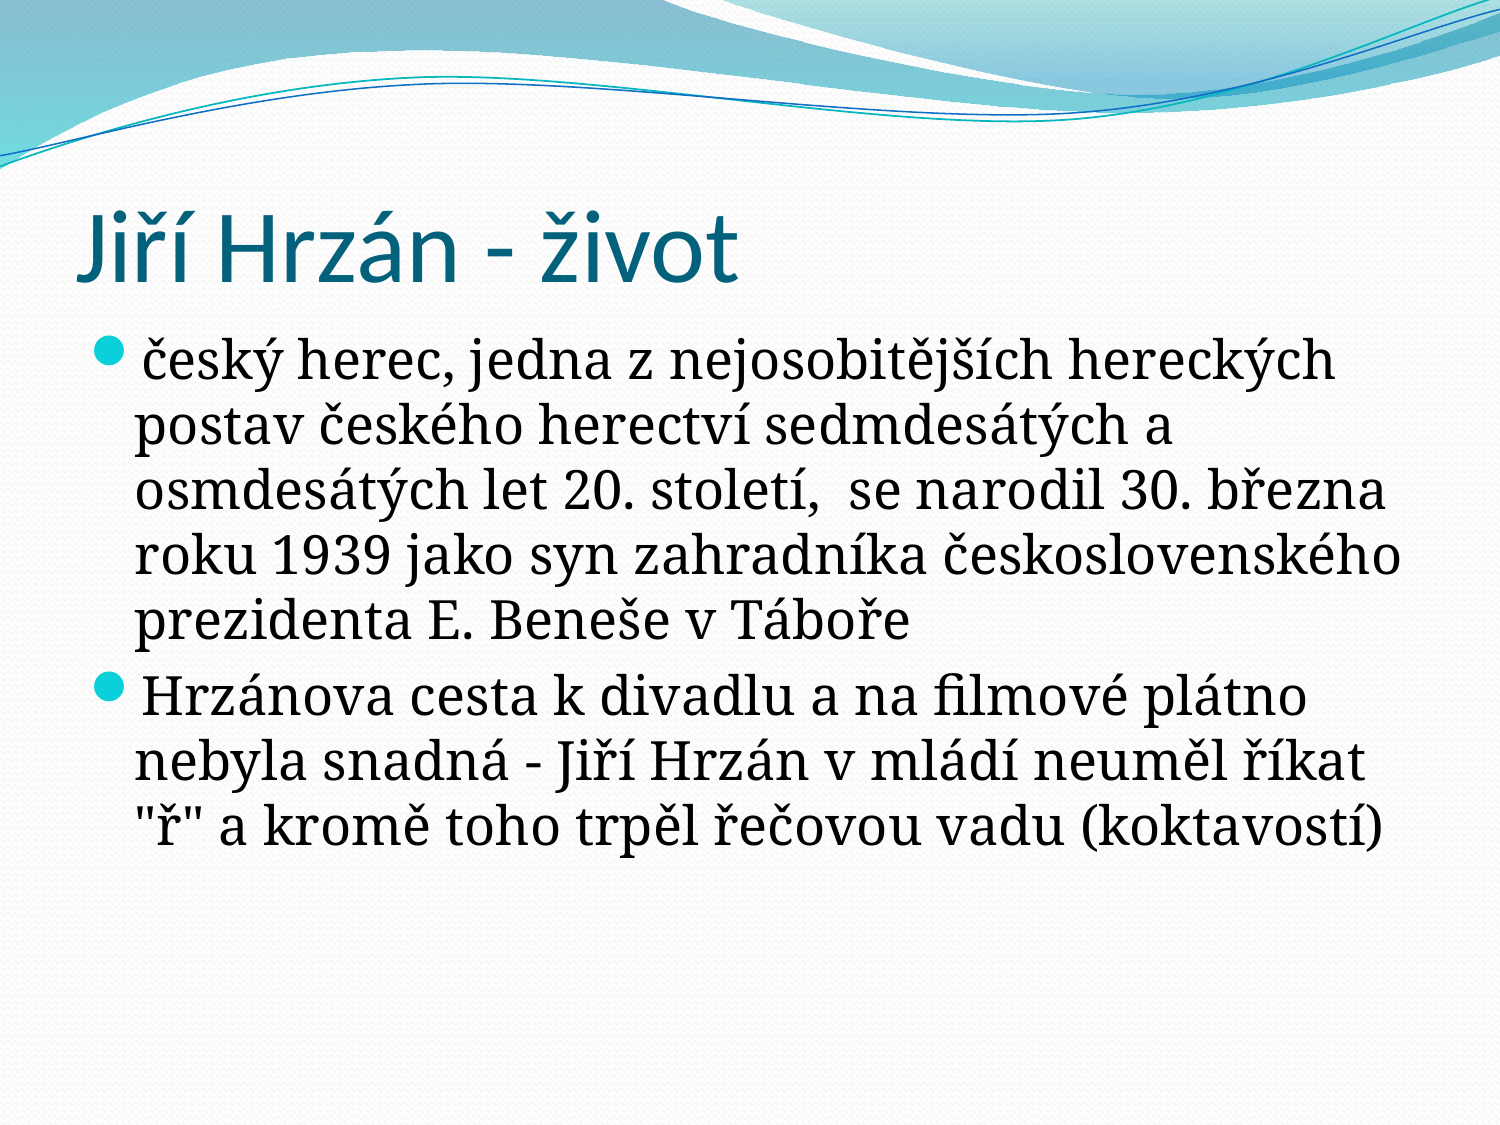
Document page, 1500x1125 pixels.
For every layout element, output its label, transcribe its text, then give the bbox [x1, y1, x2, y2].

list český herec, jedna z nejosobitějších hereckých postav českého herectví sedmdesátých a osmdesátých let 20. století, se narodil 30. března roku 1939 jako syn zahradníka československého prezidenta E. Beneše v Táboře Hrzánova cesta k divadlu a na filmové plátno nebyla snadná - Jiří Hrzán v mládí neuměl říkat "ř" a kromě toho trpěl řečovou vadu (koktavostí) [75, 317, 1425, 1038]
title Jiří Hrzán - život [75, 115, 1425, 303]
